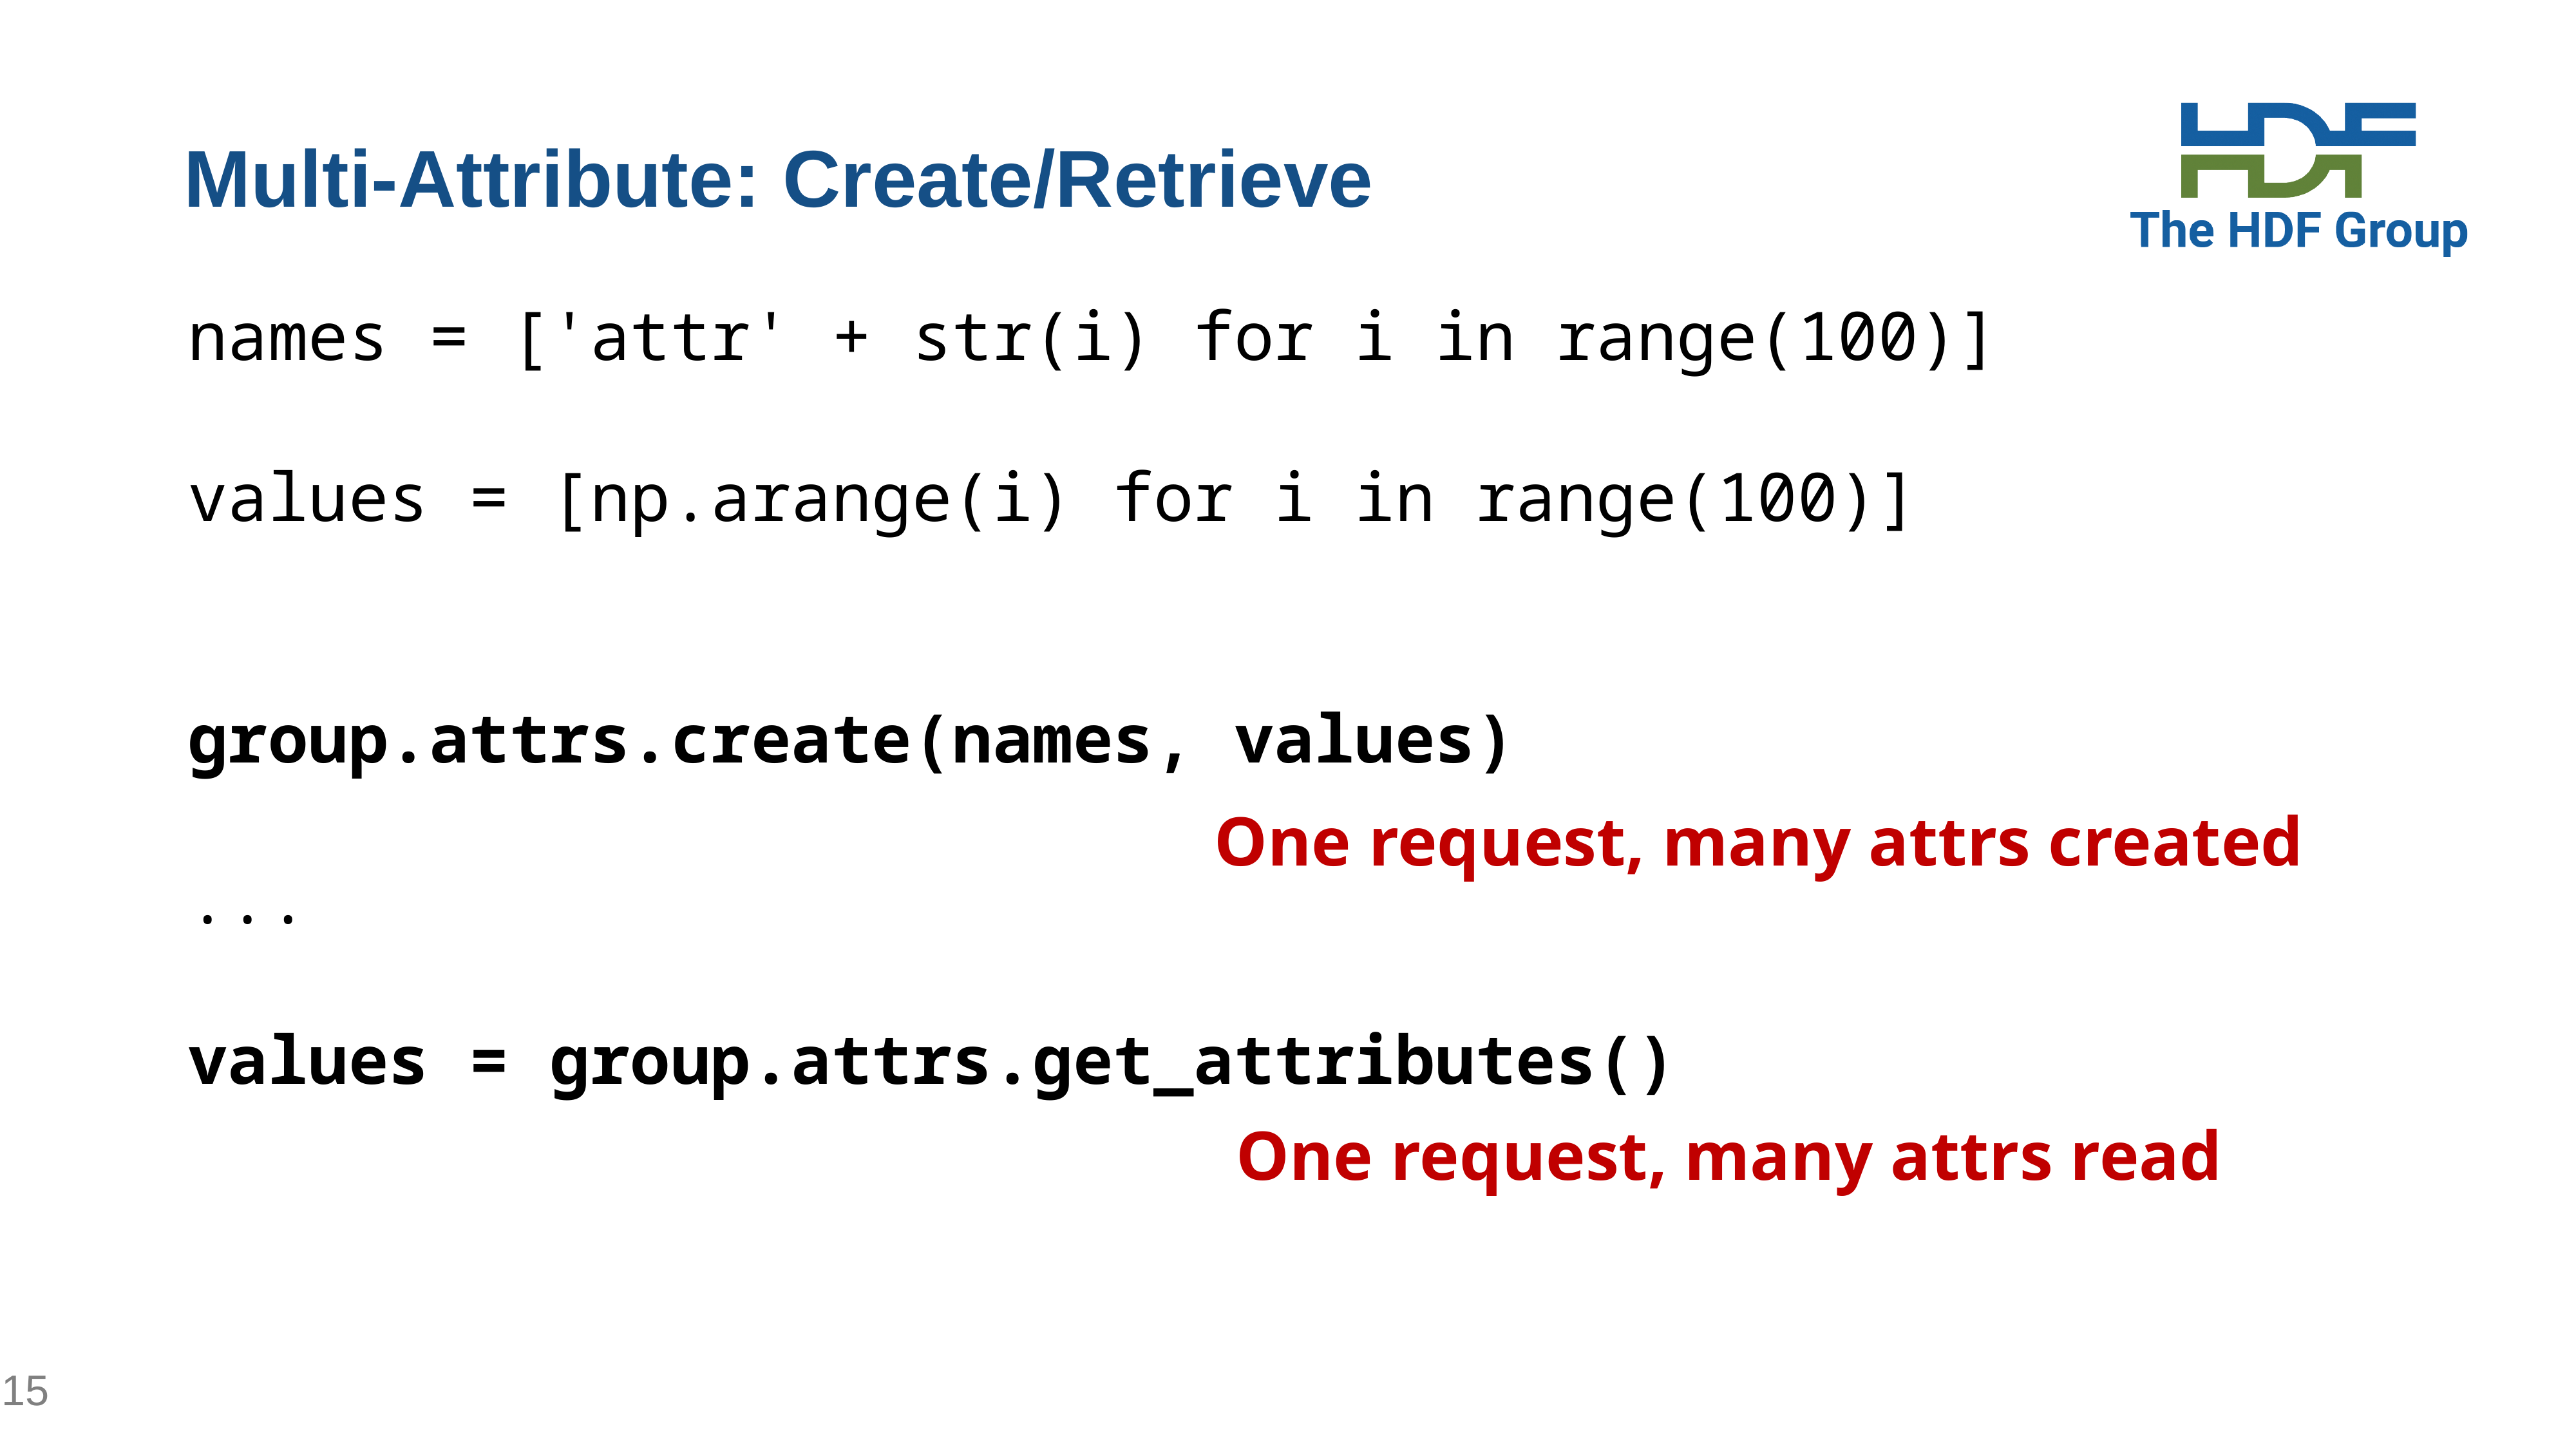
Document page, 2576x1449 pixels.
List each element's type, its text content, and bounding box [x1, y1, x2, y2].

text_box One request, many attrs created [1204, 794, 2531, 884]
picture [2112, 98, 2485, 263]
text_box One request, many attrs read [1226, 1108, 2530, 1198]
title Multi-Attribute: Create/Retrieve [178, 142, 1980, 220]
text_box names = ['attr' + str(i) for i in range(100)] values = [np.arange(i) for i in range(100)] group.attrs.create(names, values) ... values = group.attrs.get_attributes() [178, 288, 2432, 1103]
